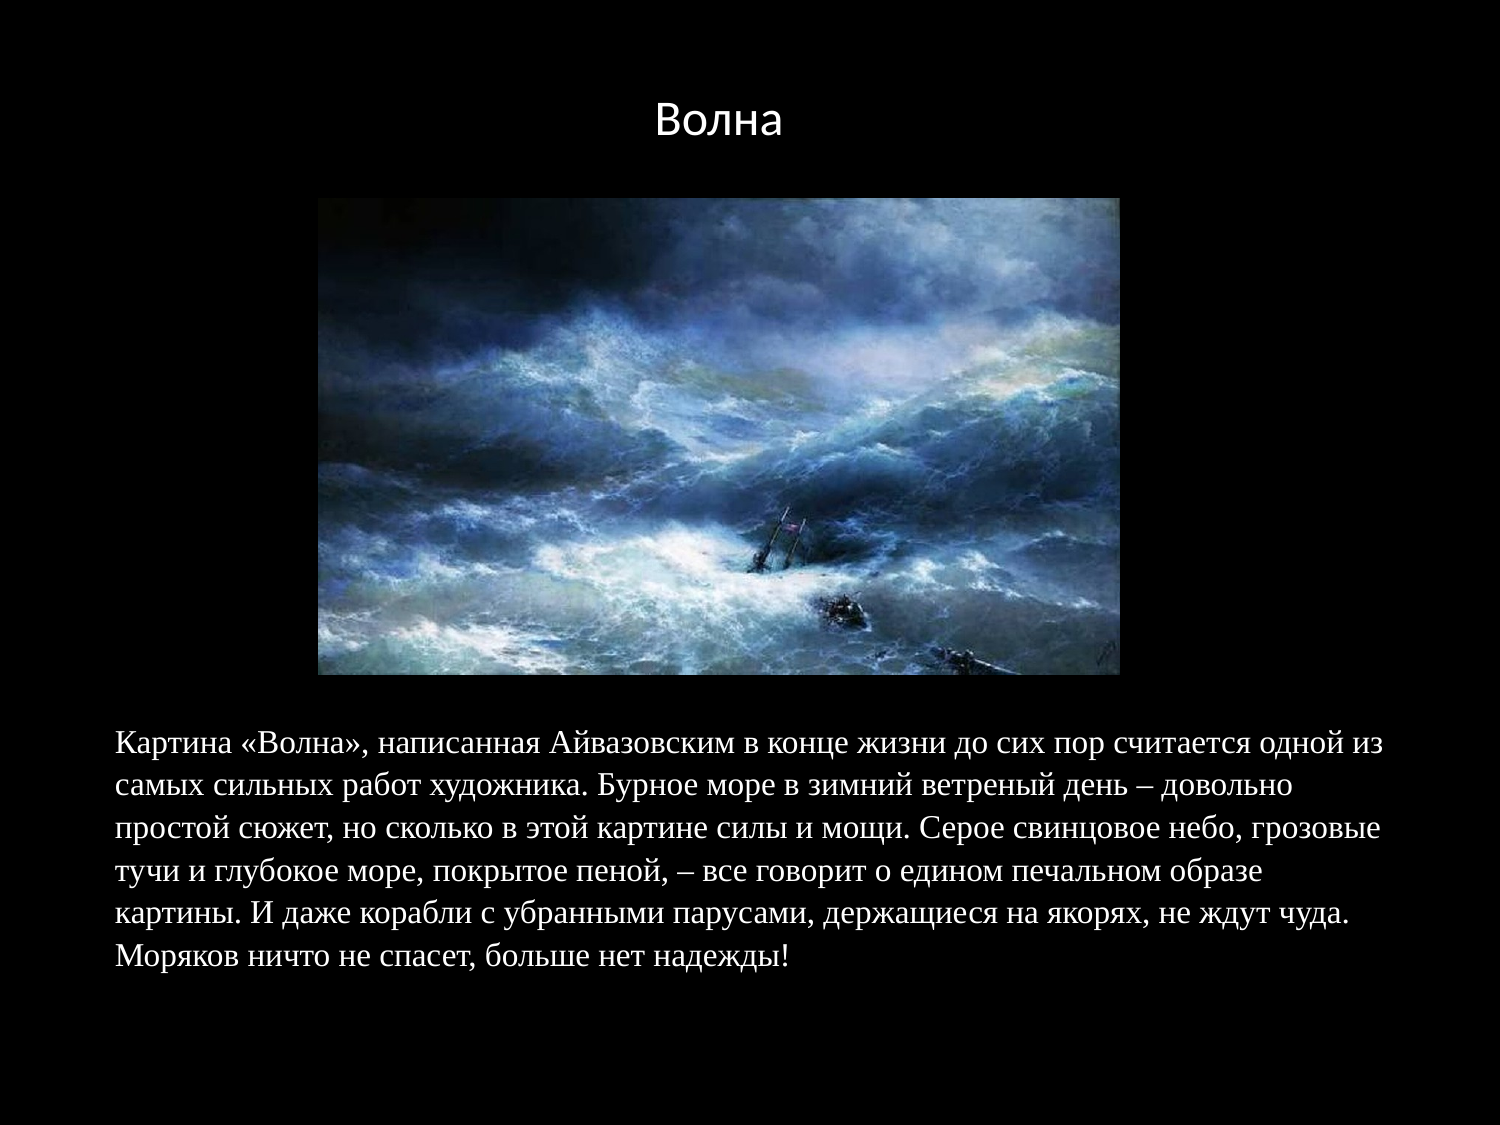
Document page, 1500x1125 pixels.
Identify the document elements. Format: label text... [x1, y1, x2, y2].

title Волна [584, 66, 854, 164]
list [318, 198, 1120, 675]
text_box Картина «Волна», написанная Айвазовским в конце жизни до сих пор считается одной из самых сильных работ художника. Бурное море в зимний ветреный день – довольно простой сюжет, но сколько в этой картине силы и мощи. Серое свинцовое небо, грозовые тучи и глубокое море, покрытое пеной, – все говорит о едином печальном образе картины. И даже корабли с убранными парусами, держащиеся на якорях, не ждут чуда. Моряков ничто не спасет, больше нет надежды! [100, 709, 1412, 1046]
